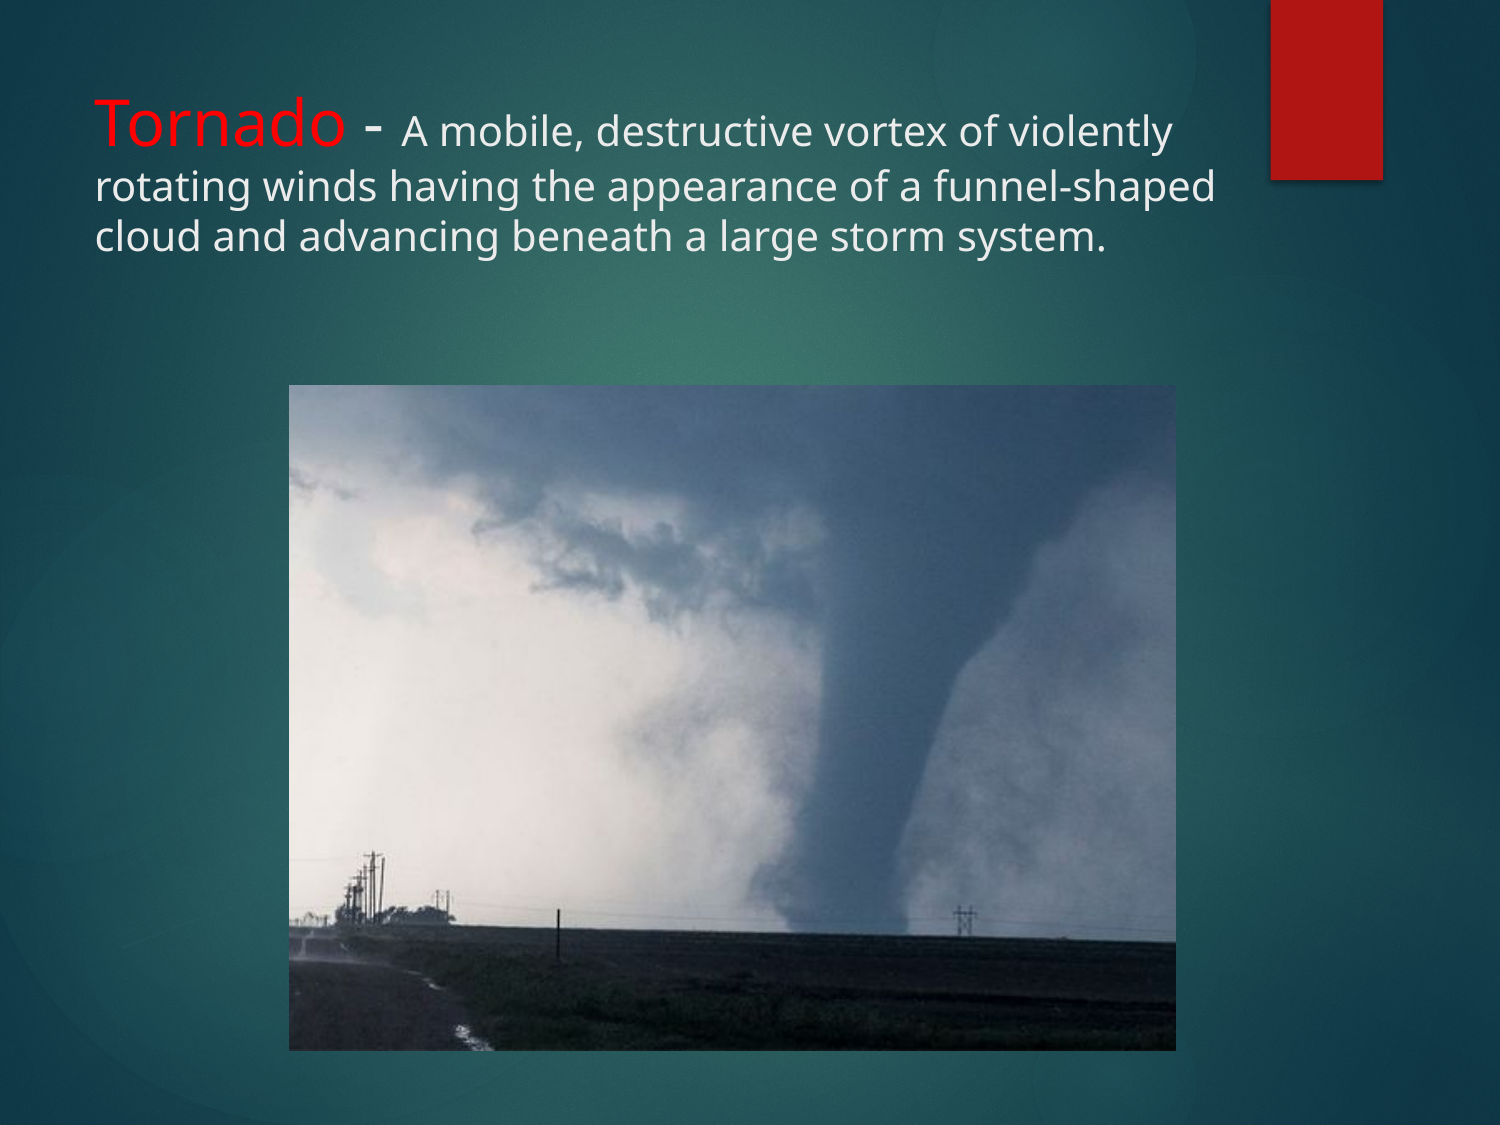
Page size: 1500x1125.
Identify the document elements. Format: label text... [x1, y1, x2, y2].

title Tornado - A mobile, destructive vortex of violently rotating winds having the appearance of a funnel-shaped cloud and advancing beneath a large storm system. [79, 74, 1237, 304]
picture [288, 385, 1176, 1051]
